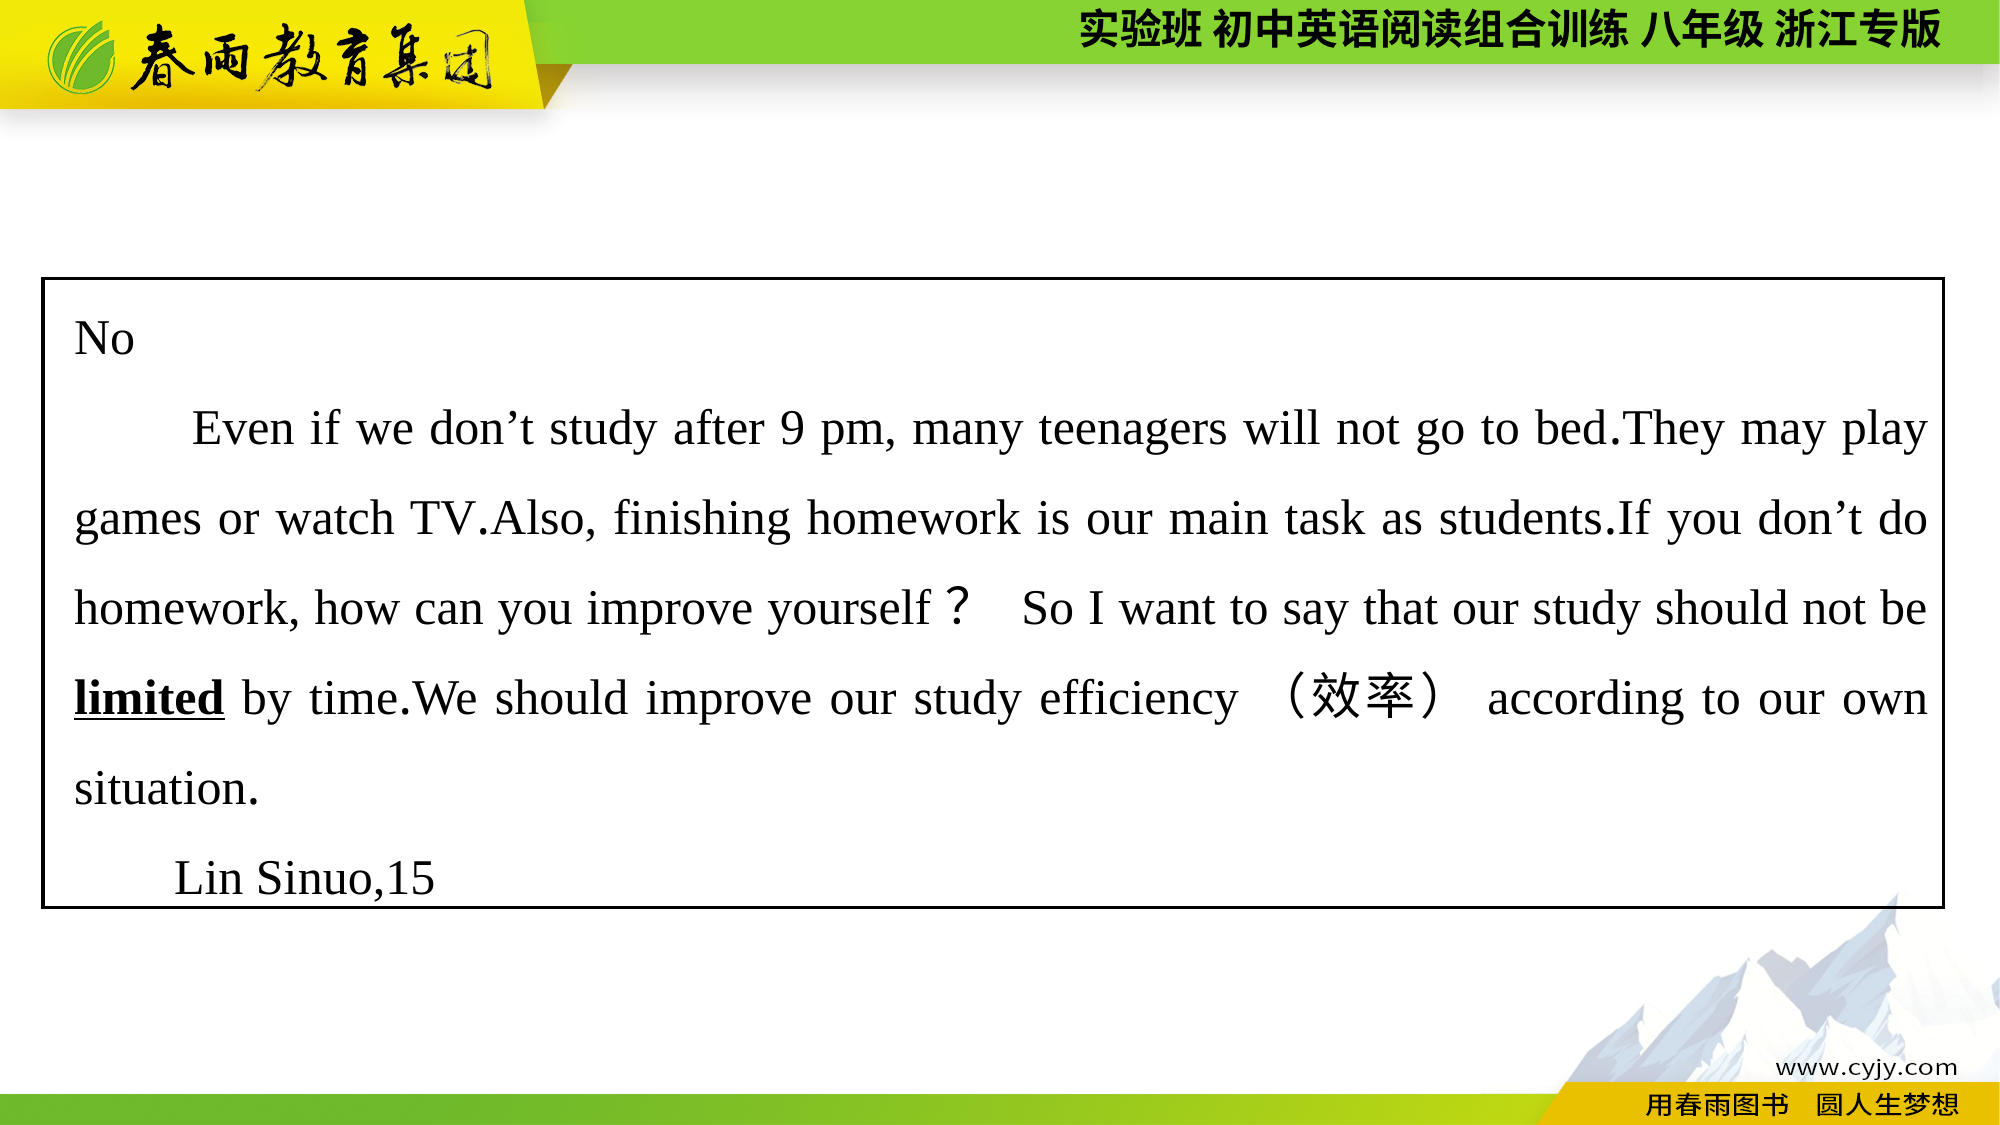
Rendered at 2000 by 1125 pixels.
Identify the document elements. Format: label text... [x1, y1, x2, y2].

text_box No Even if we don’t study after 9 pm, many teenagers will not go to bed.They may play games or watch TV.Also, finishing homework is our main task as students.If you don’t do homework, how can you improve yourself？ So I want to say that our study should not be limited by time.We should improve our study efficiency（效率）according to our own situation. Lin Sinuo,15 [59, 267, 1944, 278]
text_box [42, 278, 1944, 908]
text_box No Even if we don’t study after 9 pm, many teenagers will not go to bed.They may play games or watch TV.Also, finishing homework is our main task as students.If you don’t do homework, how can you improve yourself？ So I want to say that our study should not be limited by time.We should improve our study efficiency（效率）according to our own situation. Lin Sinuo,15 [59, 908, 1944, 913]
picture [0, 0, 2000, 1125]
